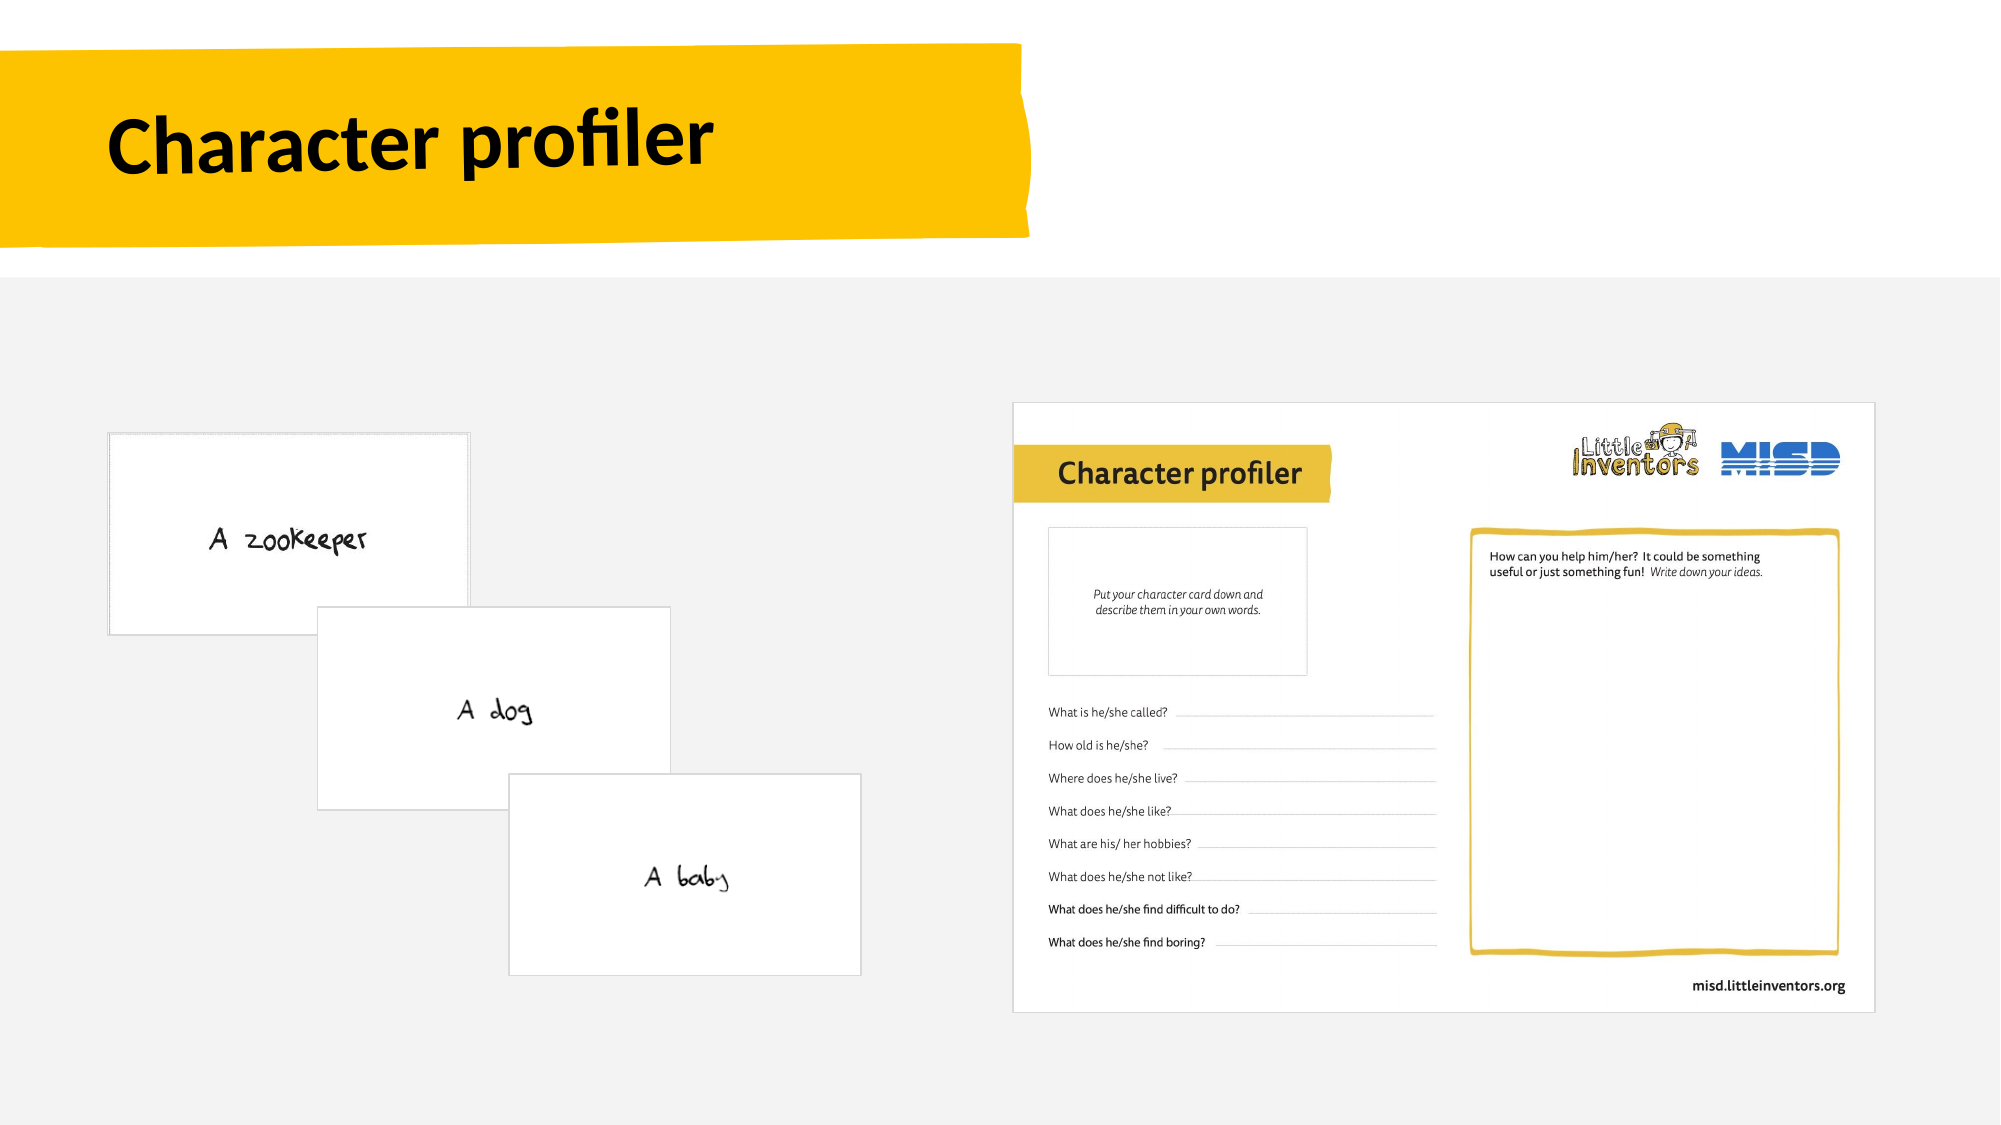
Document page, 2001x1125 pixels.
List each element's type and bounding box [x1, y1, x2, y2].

picture [107, 432, 861, 976]
text_box [0, 277, 2000, 1125]
picture [1013, 402, 1875, 1012]
picture [0, 35, 1039, 252]
